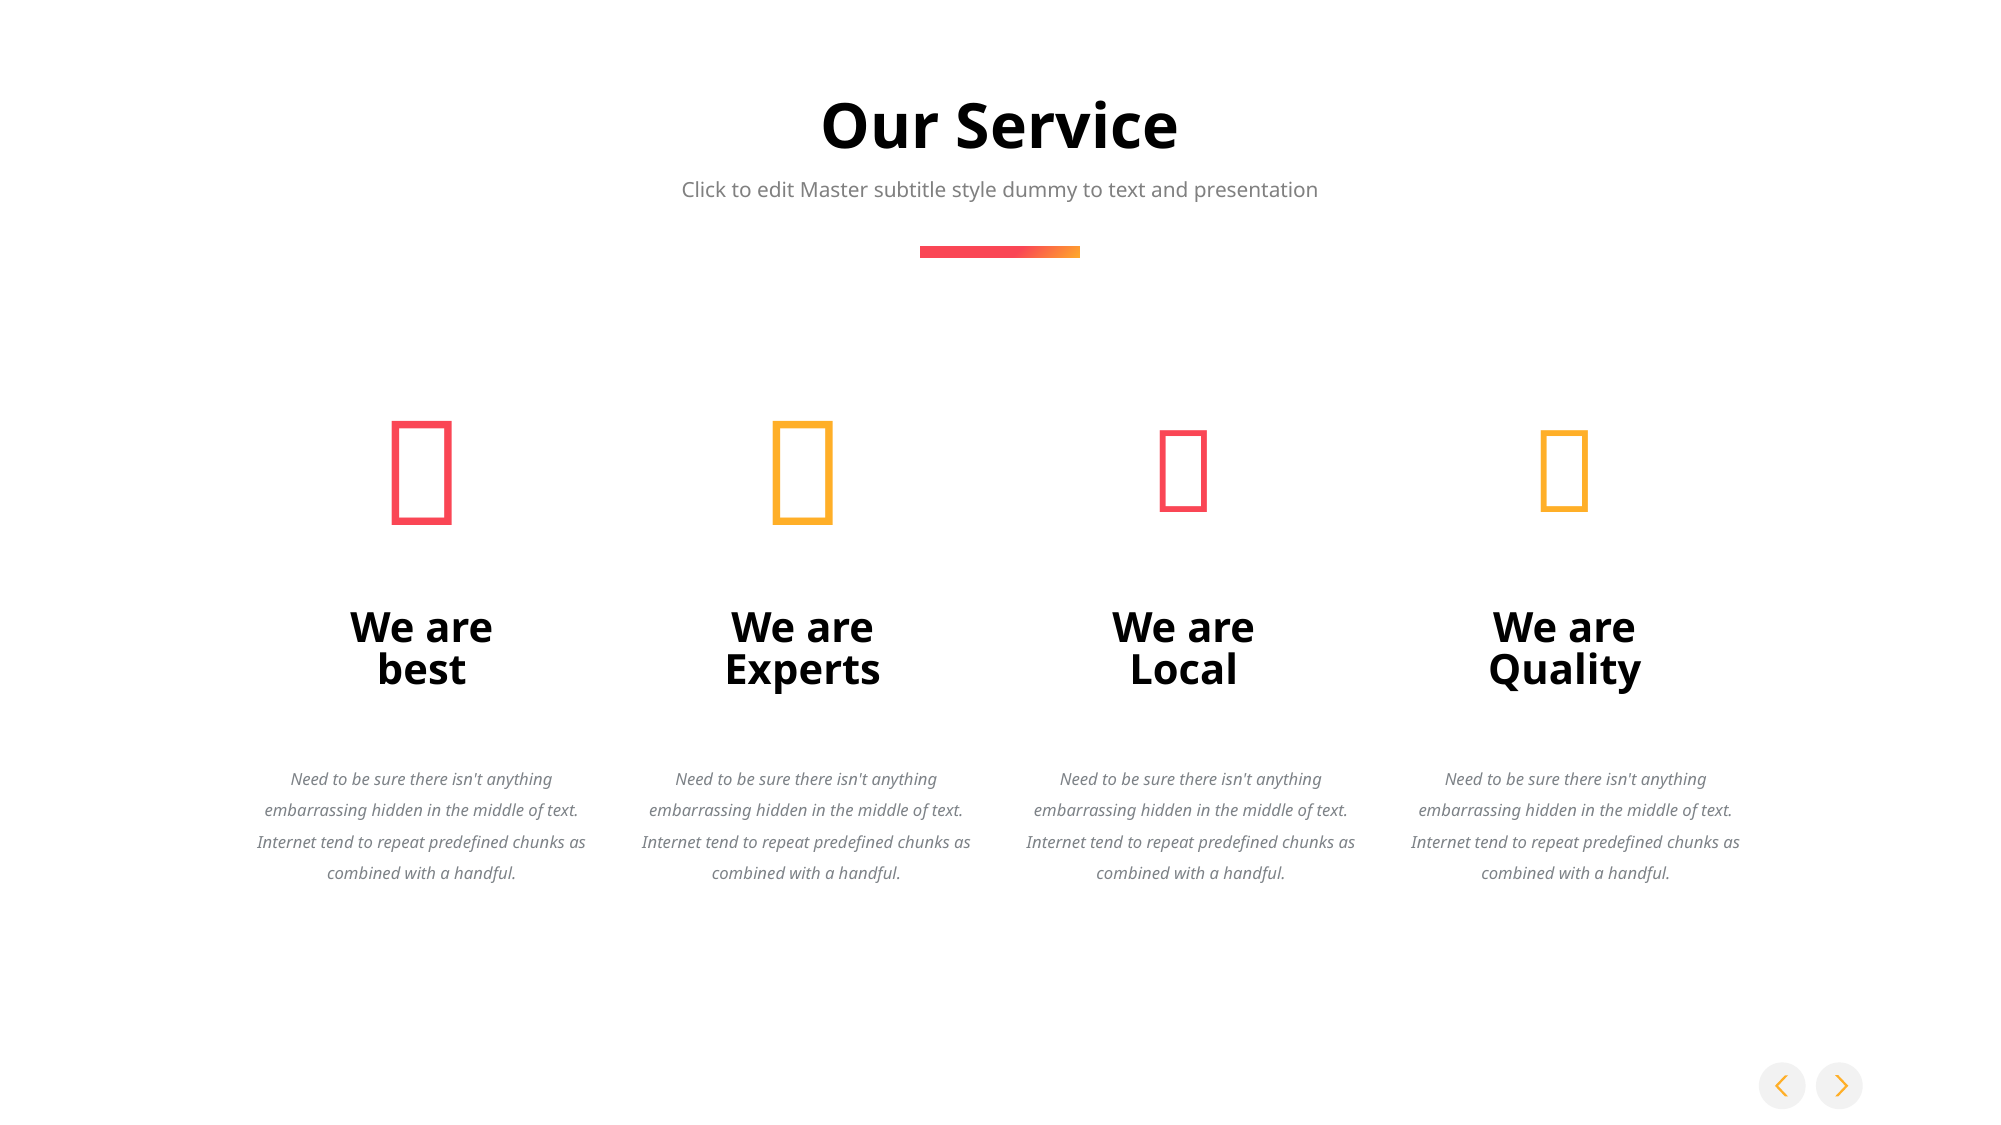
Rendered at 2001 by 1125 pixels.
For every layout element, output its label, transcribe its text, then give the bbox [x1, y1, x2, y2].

text_box We are Local [1059, 602, 1309, 701]
text_box  [1464, 390, 1665, 543]
text_box  [720, 371, 885, 562]
text_box  [1101, 390, 1266, 543]
text_box Need to be sure there isn't anything embarrassing hidden in the middle of text. Internet tend to repeat predefined chunks as combined with a handful. [1393, 741, 1759, 899]
text_box Need to be sure there isn't anything embarrassing hidden in the middle of text. Internet tend to repeat predefined chunks as combined with a handful. [239, 741, 605, 899]
text_box  [339, 371, 504, 562]
text_box We are Quality [1440, 602, 1690, 701]
subtitle Click to edit Master subtitle style dummy to text and presentation [137, 179, 1863, 204]
text_box Need to be sure there isn't anything embarrassing hidden in the middle of text. Internet tend to repeat predefined chunks as combined with a handful. [623, 741, 990, 899]
text_box We are Experts [678, 602, 928, 701]
text_box Need to be sure there isn't anything embarrassing hidden in the middle of text. Internet tend to repeat predefined chunks as combined with a handful. [1008, 741, 1374, 899]
text_box [919, 245, 1081, 258]
text_box We are best [297, 602, 547, 701]
title Our Service [137, 78, 1863, 179]
